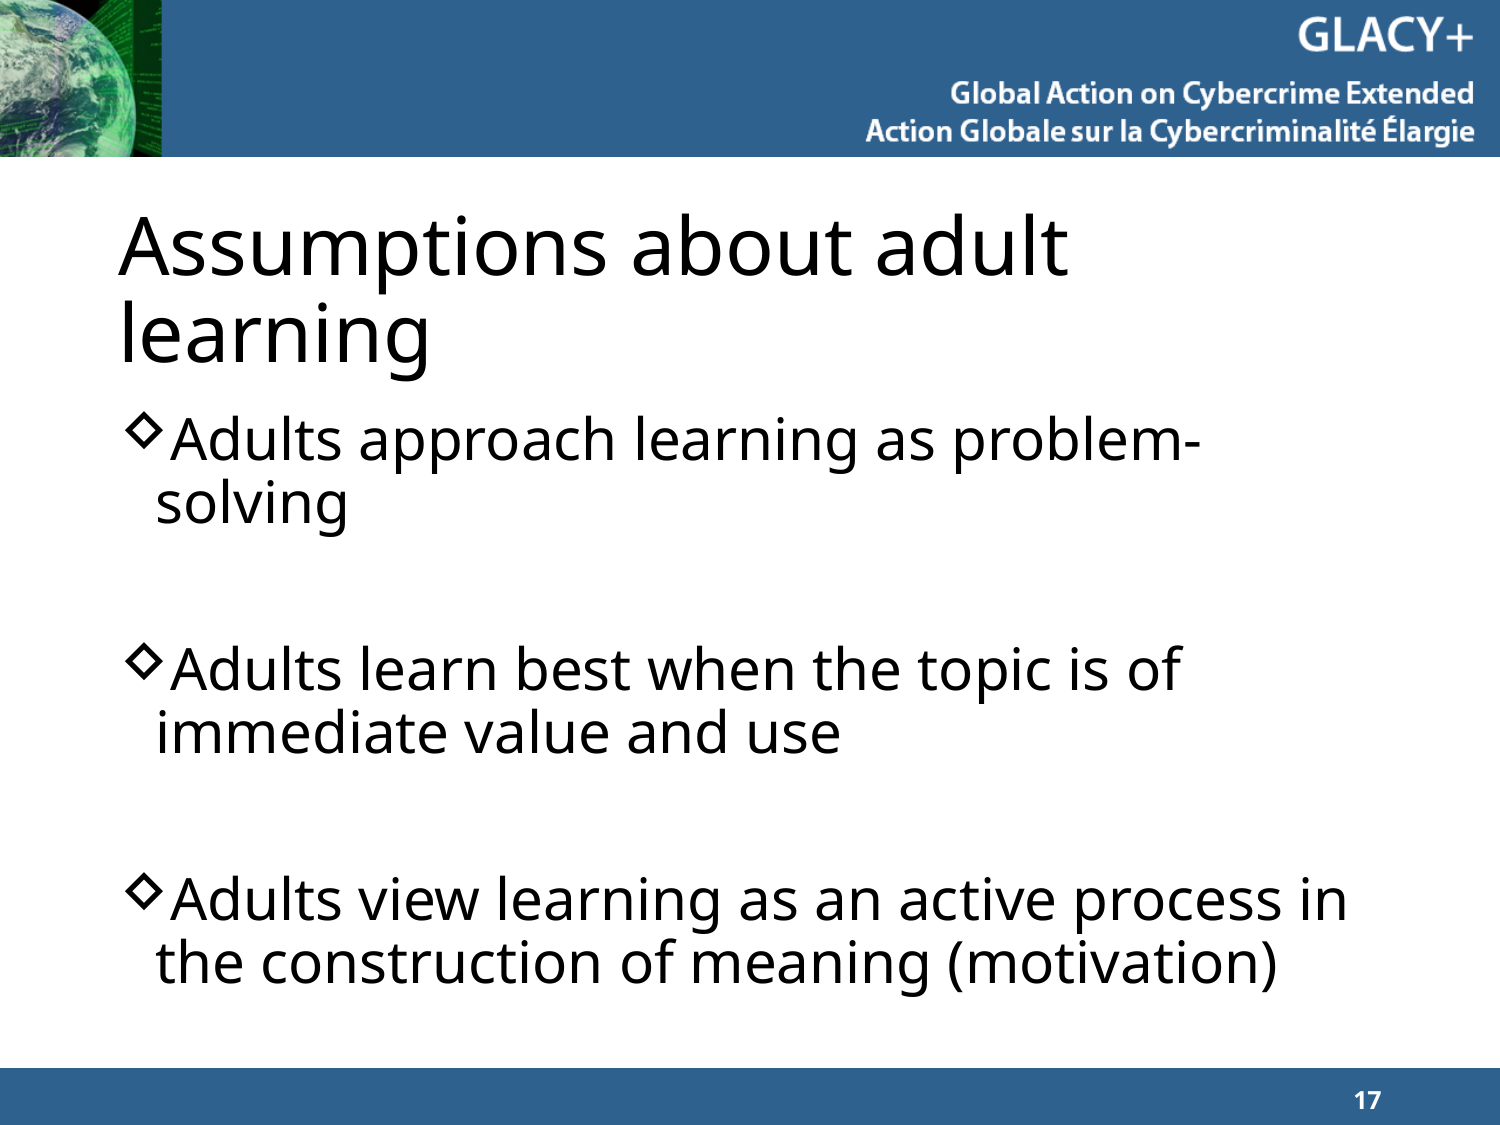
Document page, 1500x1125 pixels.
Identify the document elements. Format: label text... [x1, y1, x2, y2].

title Assumptions about adult learning [103, 197, 1397, 388]
slide_number 17 [1059, 1071, 1397, 1125]
list Adults approach learning as problem-solving Adults learn best when the topic is of immediate value and use Adults view learning as an active process in the construction of meaning (motivation) [103, 402, 1397, 1014]
picture [0, 0, 1500, 157]
